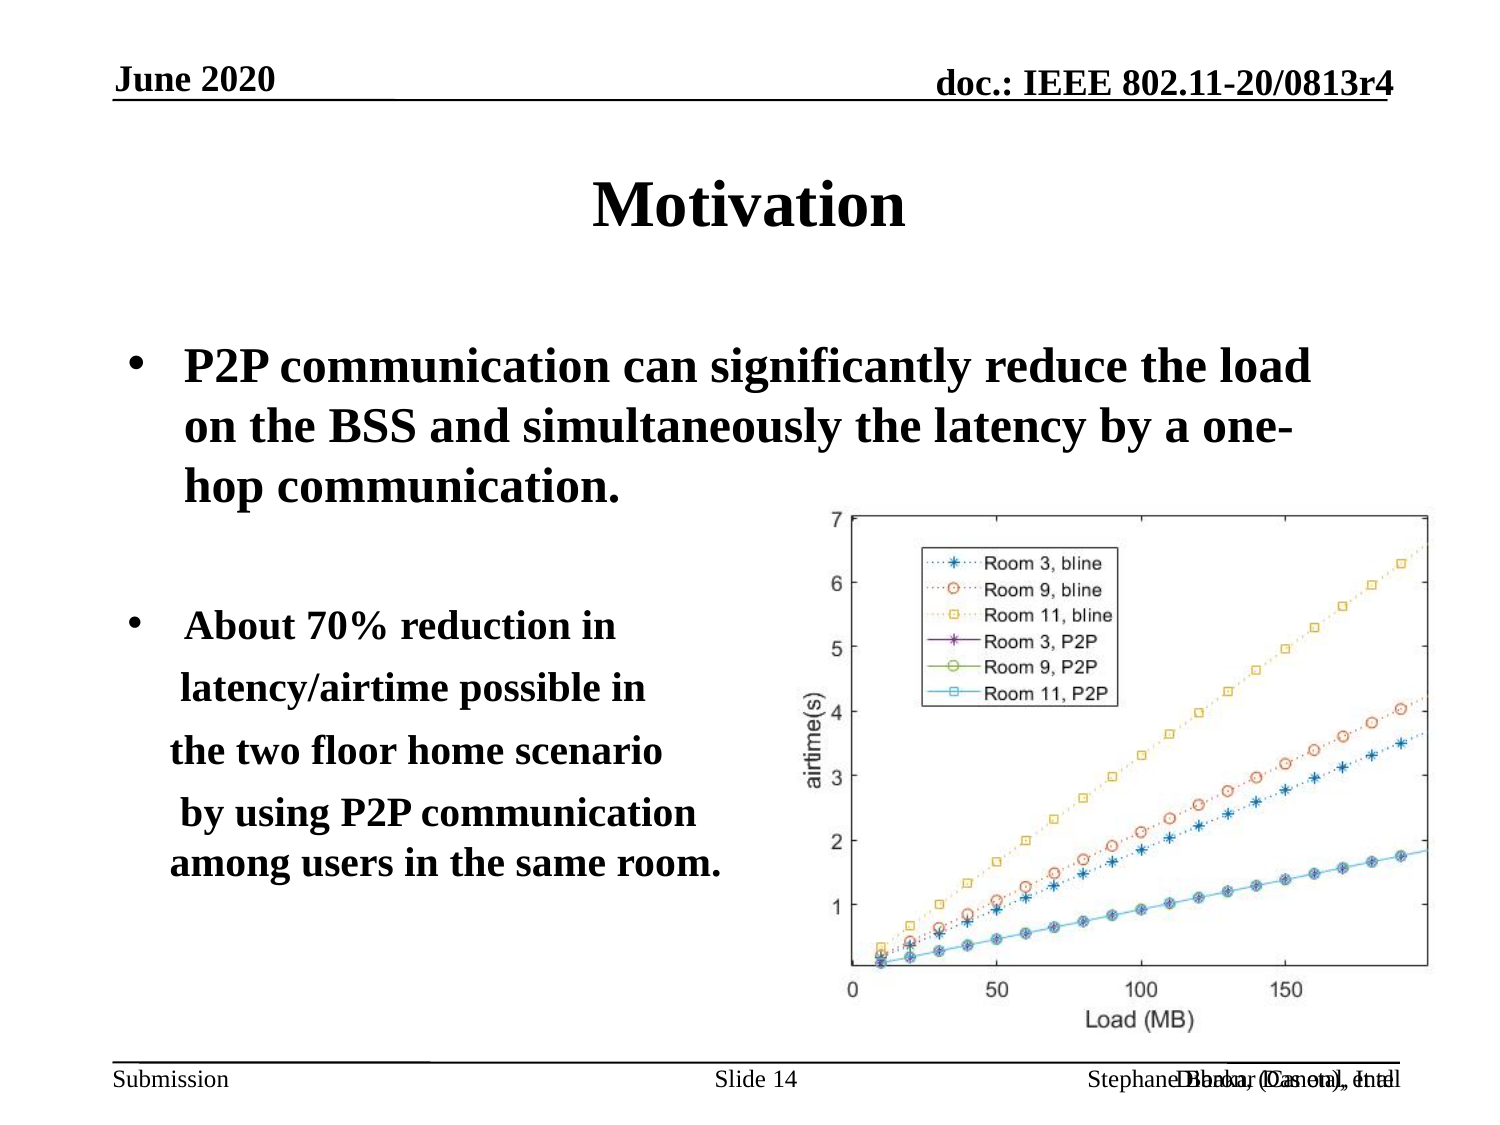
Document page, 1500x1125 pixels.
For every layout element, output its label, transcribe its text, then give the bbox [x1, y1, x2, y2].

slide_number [114, 54, 423, 100]
list P2P communication can significantly reduce the load on the BSS and simultaneously the latency by a one-hop communication. About 70% reduction in latency/airtime possible in the two floor home scenario by using P2P communication among users in the same room. [112, 324, 1388, 551]
footer Stephane Baron, (Canon), et al [878, 1061, 1402, 1093]
picture [754, 474, 1499, 1034]
slide_number Slide 14 [712, 1061, 800, 1123]
title Motivation [112, 112, 1388, 288]
